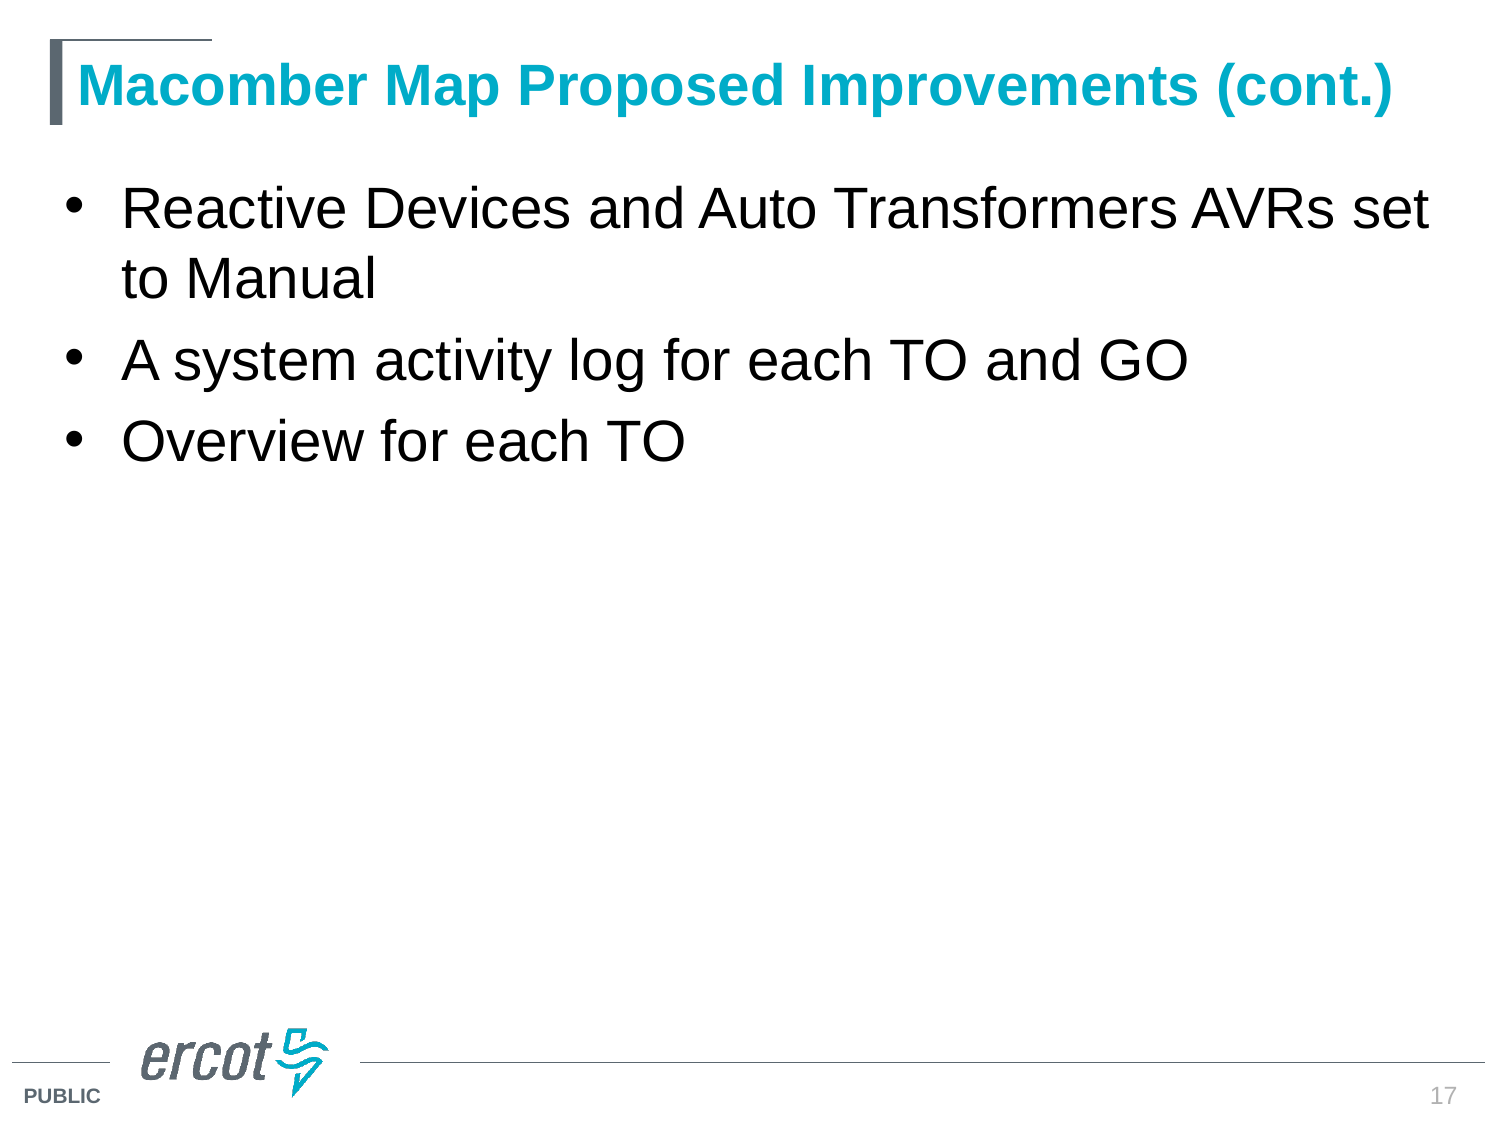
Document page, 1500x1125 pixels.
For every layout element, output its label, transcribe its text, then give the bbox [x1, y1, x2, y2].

title Macomber Map Proposed Improvements (cont.) [62, 39, 1450, 125]
list Reactive Devices and Auto Transformers AVRs set to Manual A system activity log for each TO and GO Overview for each TO [50, 162, 1450, 992]
slide_number 17 [1400, 1076, 1488, 1113]
picture [137, 1024, 332, 1100]
